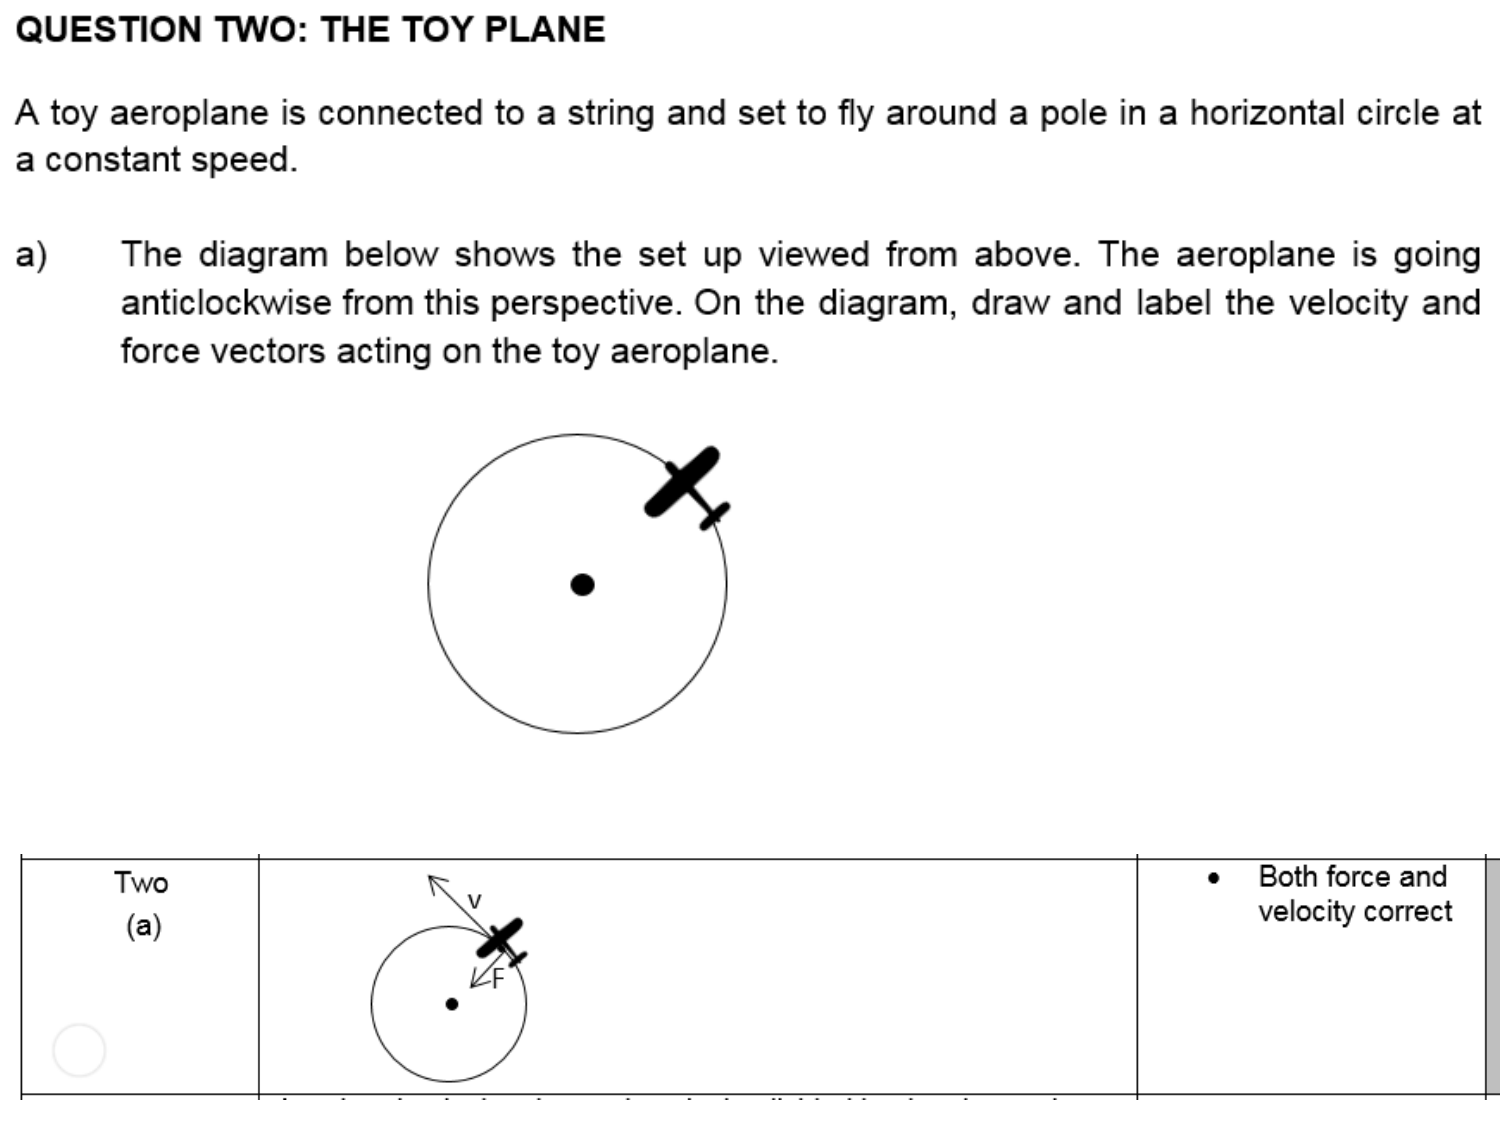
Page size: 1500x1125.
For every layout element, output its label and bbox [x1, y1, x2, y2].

picture [0, 854, 1500, 1101]
picture [0, 0, 1497, 751]
